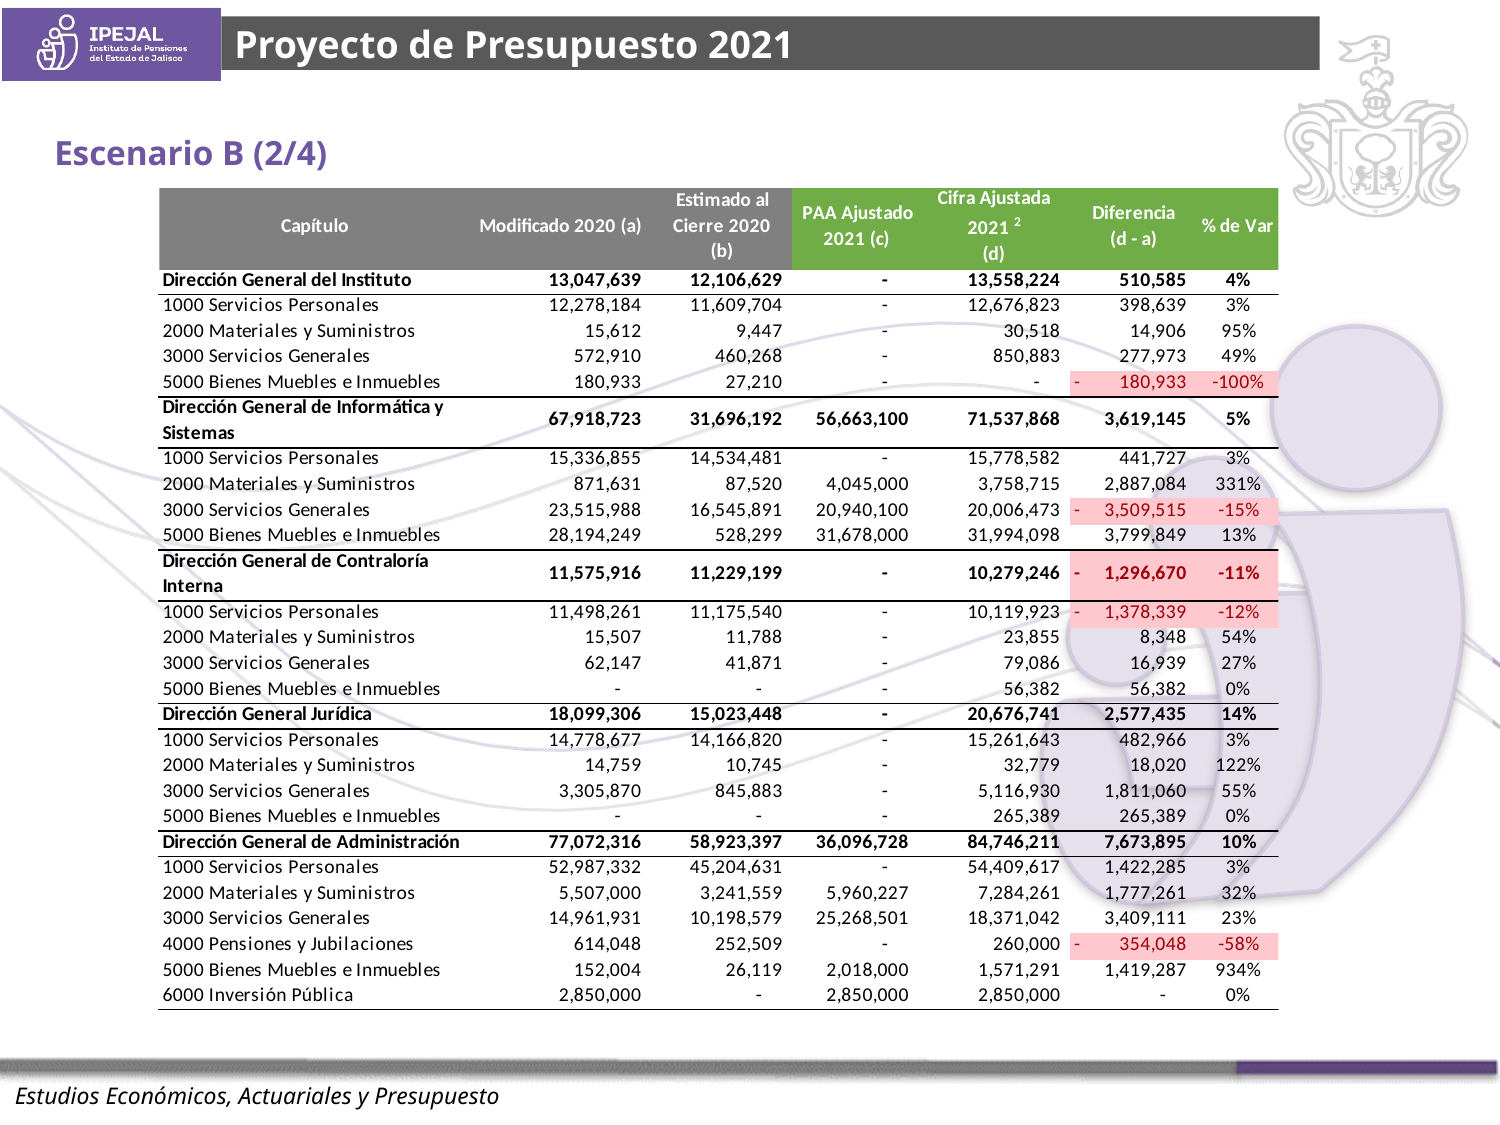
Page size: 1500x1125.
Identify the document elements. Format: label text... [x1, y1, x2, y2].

picture [2, 1, 221, 87]
list Escenario B (2/4) [39, 129, 1457, 198]
picture [0, 1053, 1500, 1084]
list Proyecto de Presupuesto 2021 [219, 18, 1316, 73]
picture [1493, 321, 1500, 812]
picture [157, 187, 1280, 1011]
